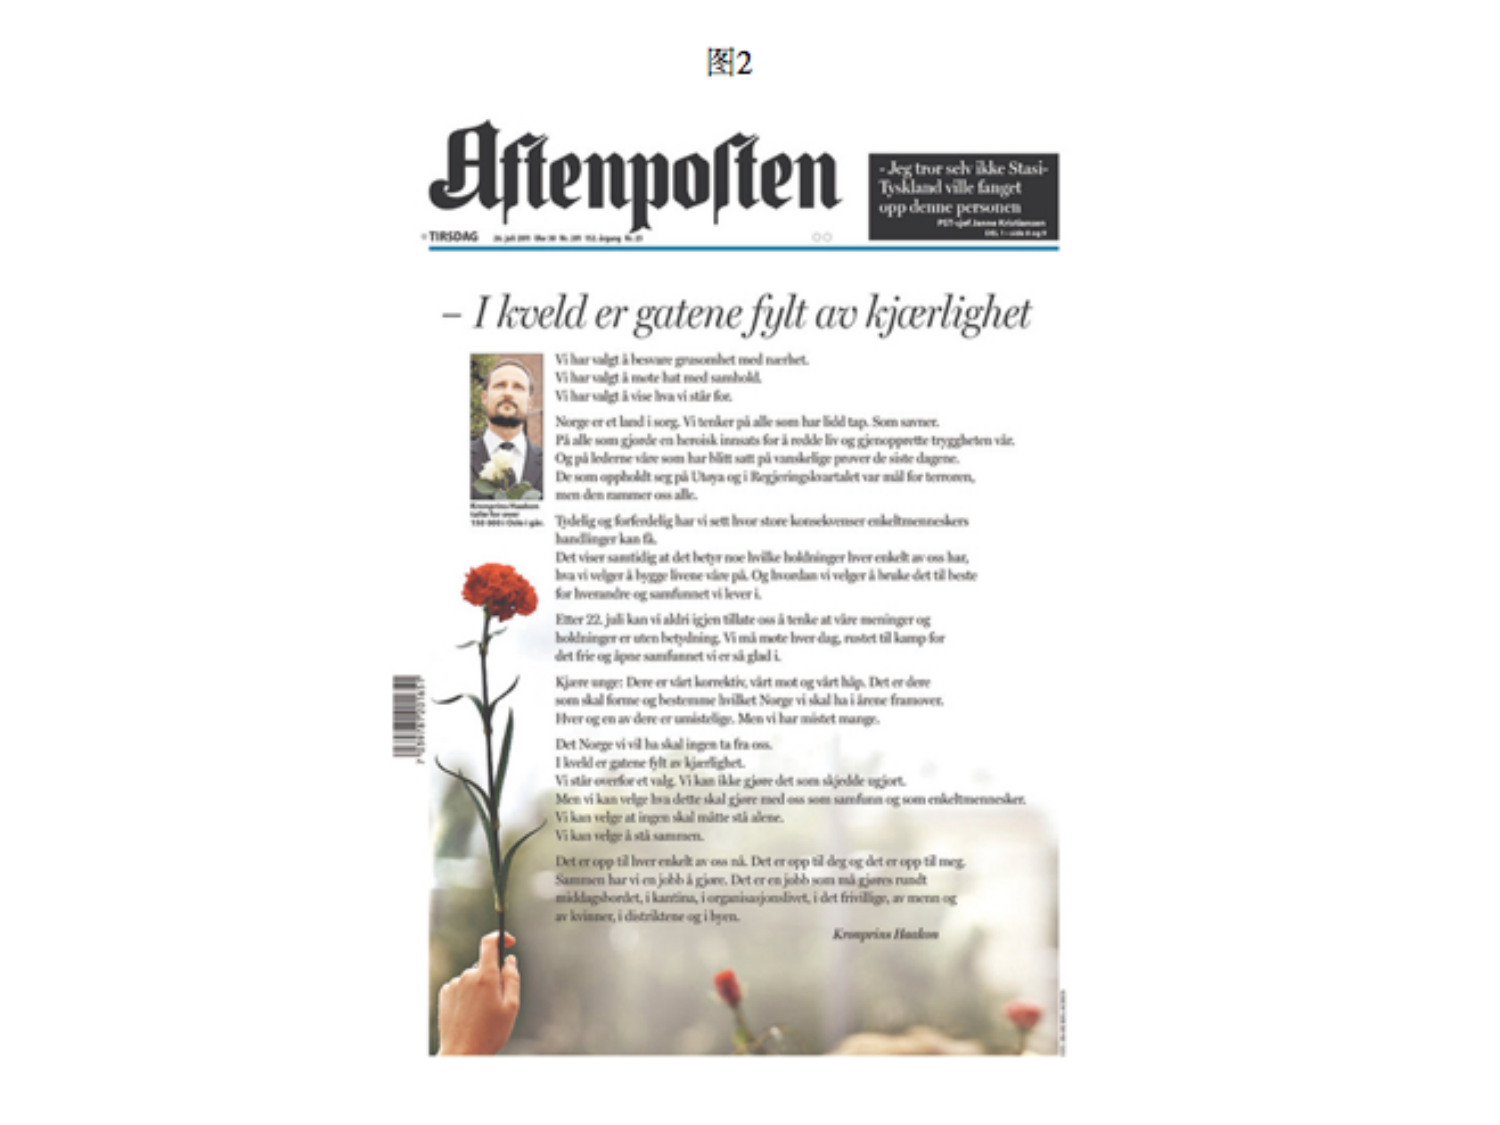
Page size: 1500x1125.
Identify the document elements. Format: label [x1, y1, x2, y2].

picture [359, 44, 1138, 1077]
